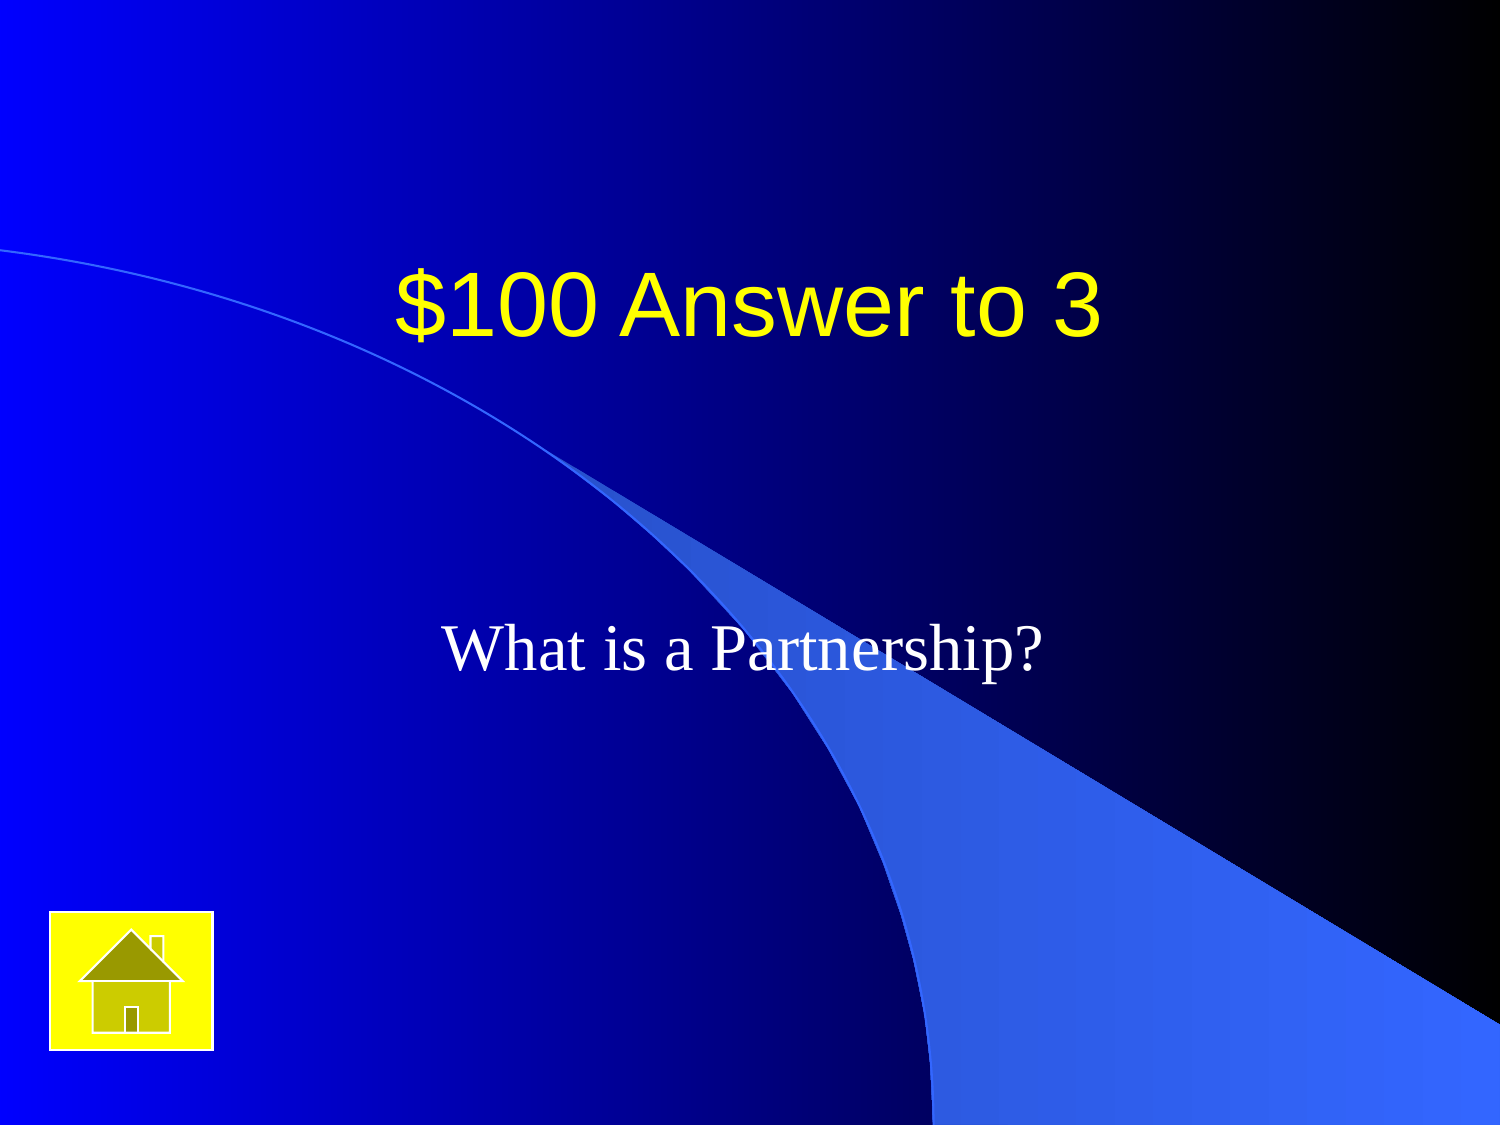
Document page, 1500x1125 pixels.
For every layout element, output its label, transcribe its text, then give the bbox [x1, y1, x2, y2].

title $100 Answer to 3 [112, 174, 1388, 363]
subtitle What is a Partnership? [112, 499, 1376, 788]
